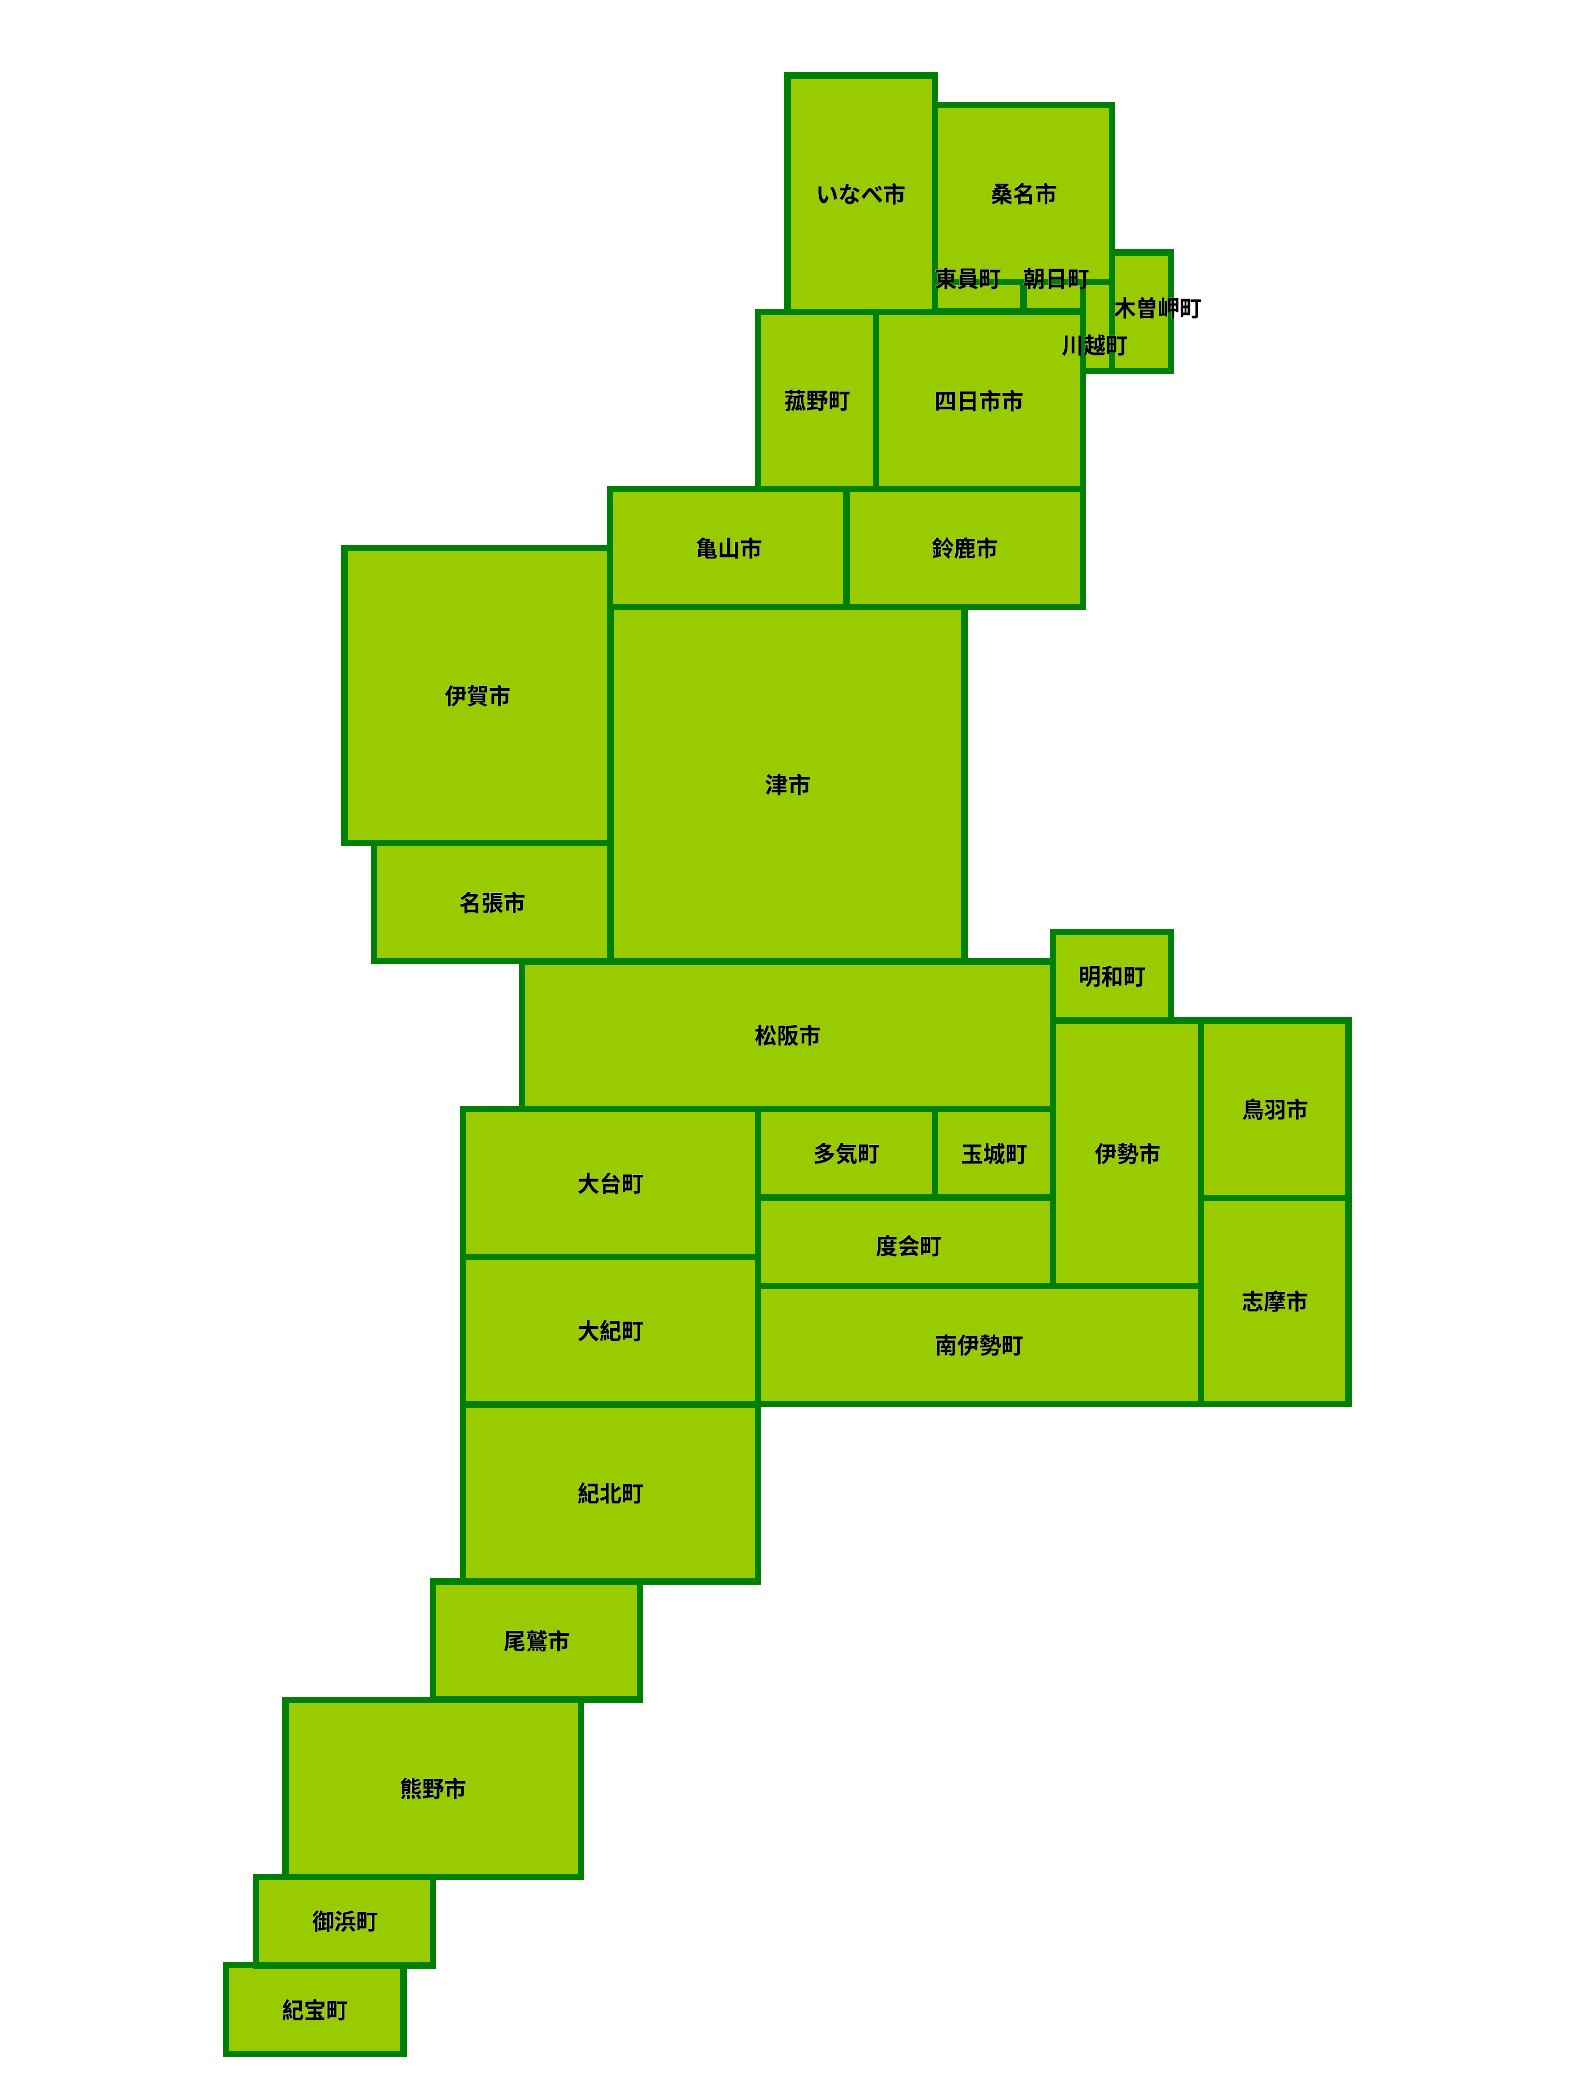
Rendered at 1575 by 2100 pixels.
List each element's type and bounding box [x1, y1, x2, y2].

text_box [281, 1998, 348, 2021]
text_box [311, 1909, 378, 1933]
text_box [961, 1142, 1027, 1165]
text_box [935, 1333, 1024, 1357]
text_box [817, 182, 906, 205]
text_box [1023, 267, 1089, 290]
text_box [444, 684, 511, 707]
text_box [577, 1319, 644, 1342]
text_box [784, 389, 850, 412]
text_box [225, 75, 1349, 2055]
text_box [400, 1776, 466, 1800]
text_box [754, 1023, 821, 1047]
text_box [459, 891, 525, 914]
text_box [935, 389, 1024, 412]
text_box [1113, 296, 1202, 319]
text_box [931, 536, 998, 559]
text_box [813, 1142, 880, 1165]
text_box [1094, 1142, 1160, 1165]
text_box [764, 773, 811, 796]
text_box [577, 1481, 644, 1505]
text_box [1061, 333, 1128, 357]
text_box [875, 1234, 942, 1257]
text_box [503, 1629, 570, 1652]
text_box [577, 1171, 644, 1195]
text_box [1242, 1097, 1308, 1121]
text_box [695, 536, 762, 559]
text_box [990, 182, 1057, 205]
text_box [1241, 1289, 1308, 1313]
text_box [1079, 965, 1146, 988]
text_box [934, 267, 1001, 290]
